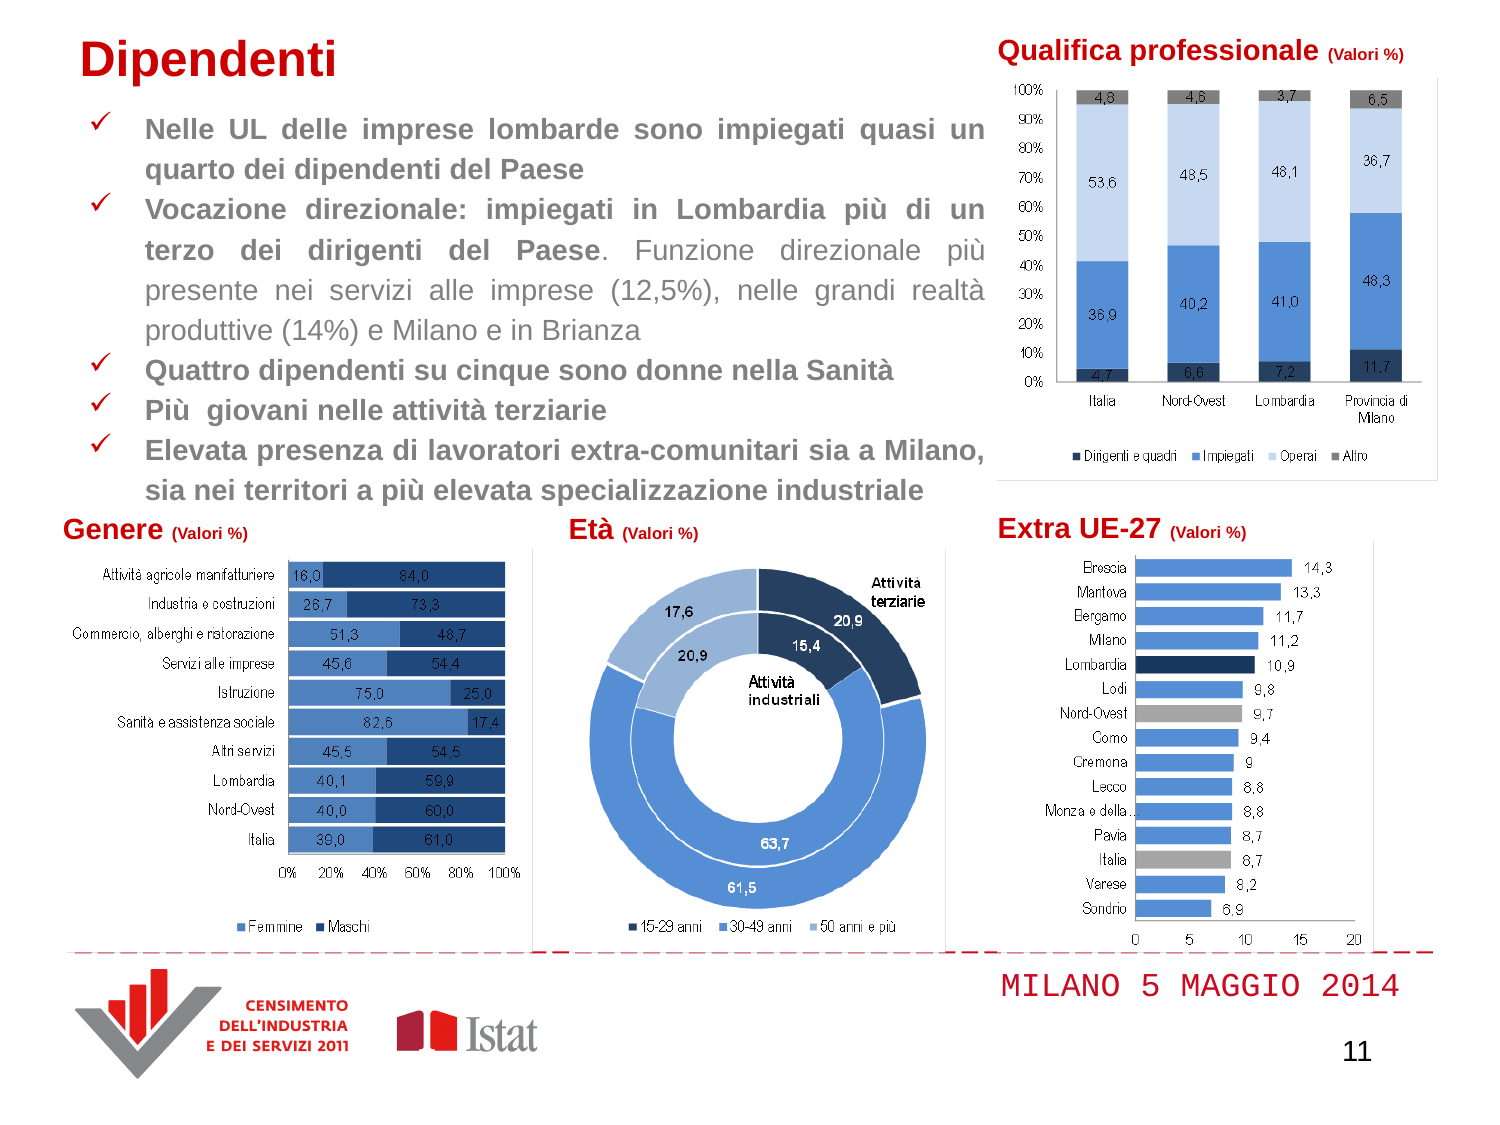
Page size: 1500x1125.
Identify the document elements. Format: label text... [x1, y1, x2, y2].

picture [997, 77, 1439, 481]
text_box Età (Valori %) [568, 503, 946, 552]
picture [997, 541, 1374, 953]
picture [572, 549, 946, 953]
picture [67, 549, 534, 953]
text_box Genere (Valori %) [62, 503, 440, 552]
picture [75, 969, 538, 1082]
text_box Nelle UL delle imprese lombarde sono impiegati quasi un quarto dei dipendenti del Paese Vocazione direzionale: impiegati in Lombardia più di un terzo dei dirigenti del Paese. Funzione direzionale più presente nei servizi alle imprese (12,5%), nelle grandi realtà produttive (14%) e Milano e in Brianza Quattro dipendenti su cinque sono donne nella Sanità Più giovani nelle attività terziarie Elevata presenza di lavoratori extra-comunitari sia a Milano, sia nei territori a più elevata specializzazione industriale [88, 105, 987, 504]
slide_number 11 [1074, 1025, 1388, 1100]
text_box Dipendenti [64, 19, 815, 94]
text_box Extra UE-27 (Valori %) [997, 503, 1375, 541]
text_box Qualifica professionale (Valori %) [997, 19, 1423, 77]
